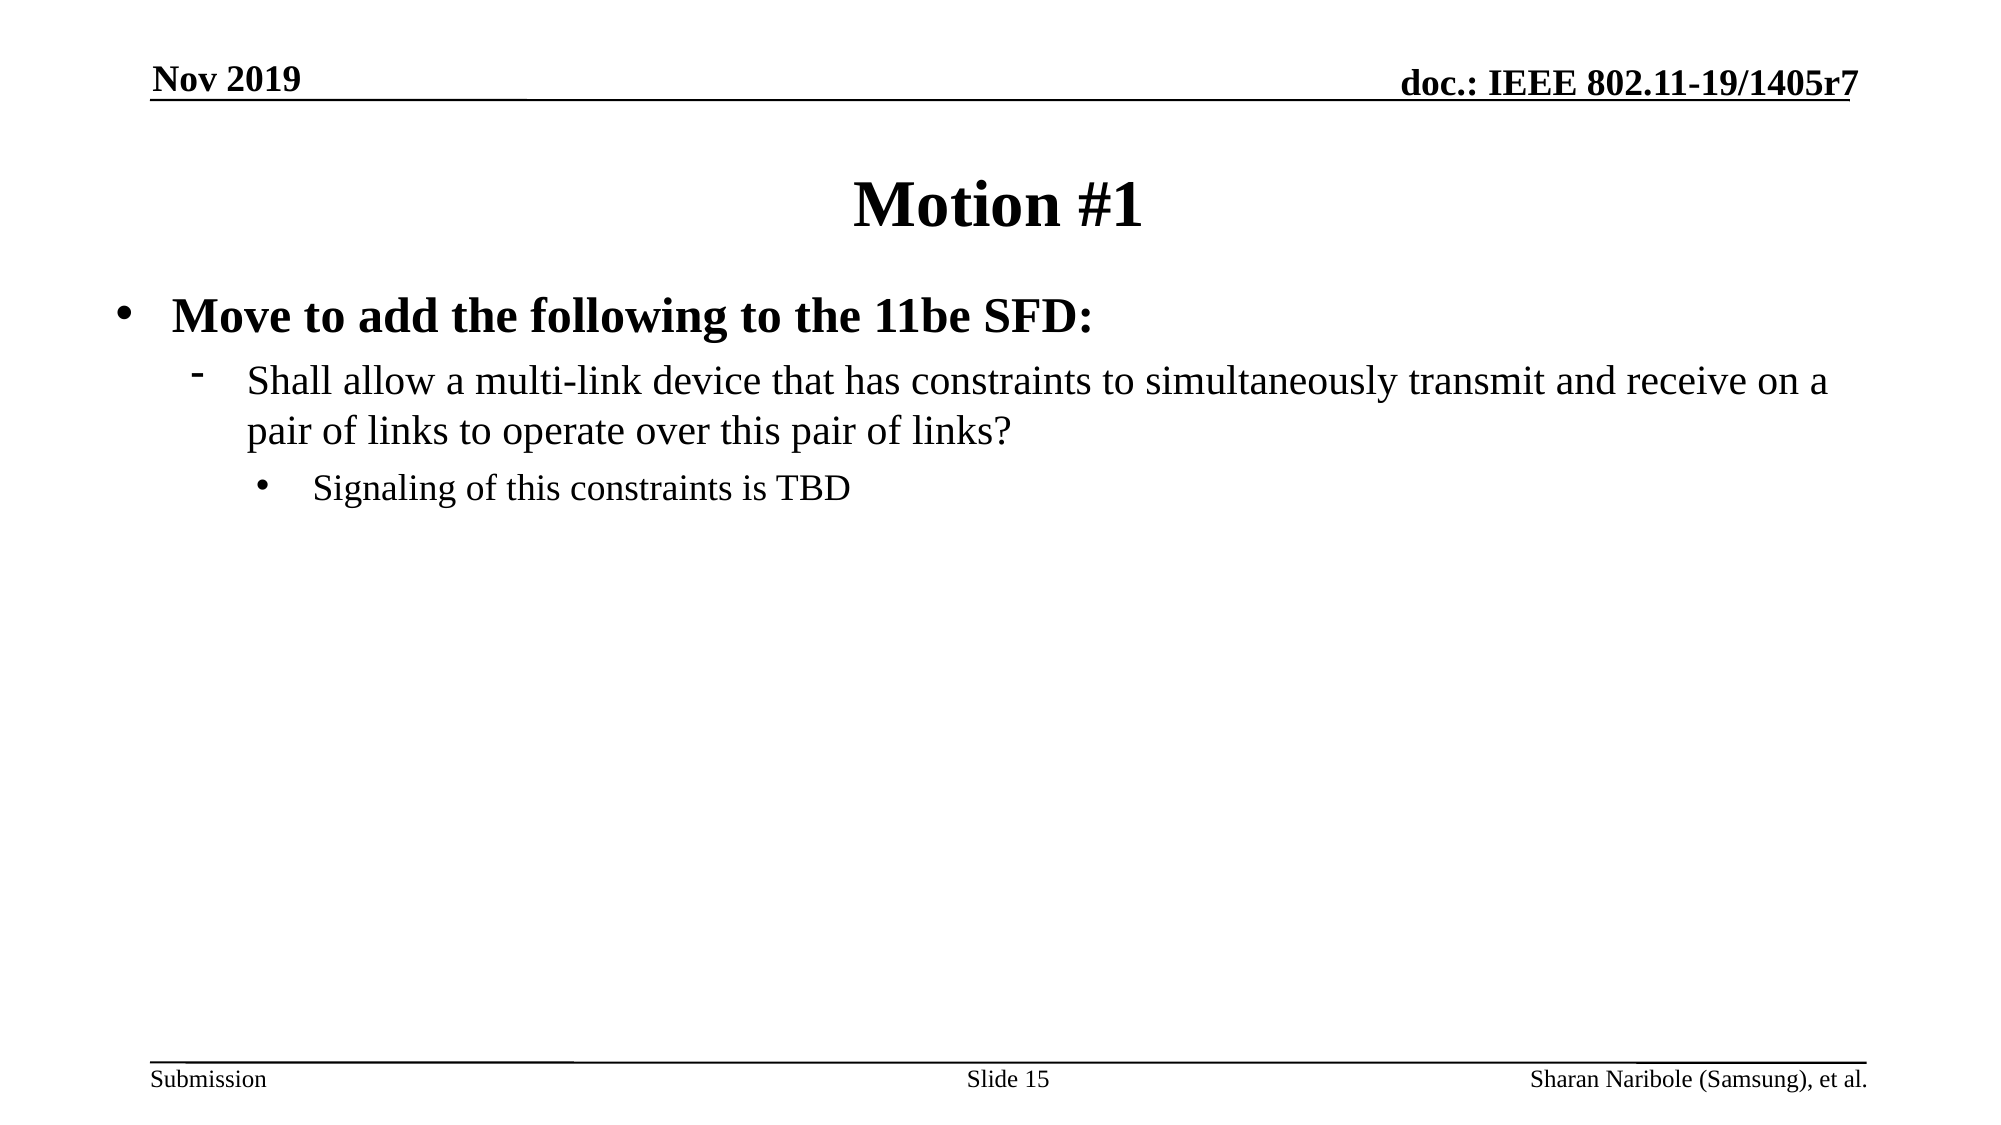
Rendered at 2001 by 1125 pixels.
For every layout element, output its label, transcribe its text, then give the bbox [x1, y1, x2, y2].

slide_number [152, 54, 563, 100]
list Move to add the following to the 11be SFD: Shall allow a multi-link device that has constraints to simultaneously transmit and receive on a pair of links to operate over this pair of links? Signaling of this constraints is TBD [100, 274, 1913, 950]
title Motion #1 [149, 112, 1850, 274]
footer Sharan Naribole (Samsung), et al. [1171, 1061, 1869, 1093]
slide_number Slide 15 [950, 1061, 1067, 1123]
